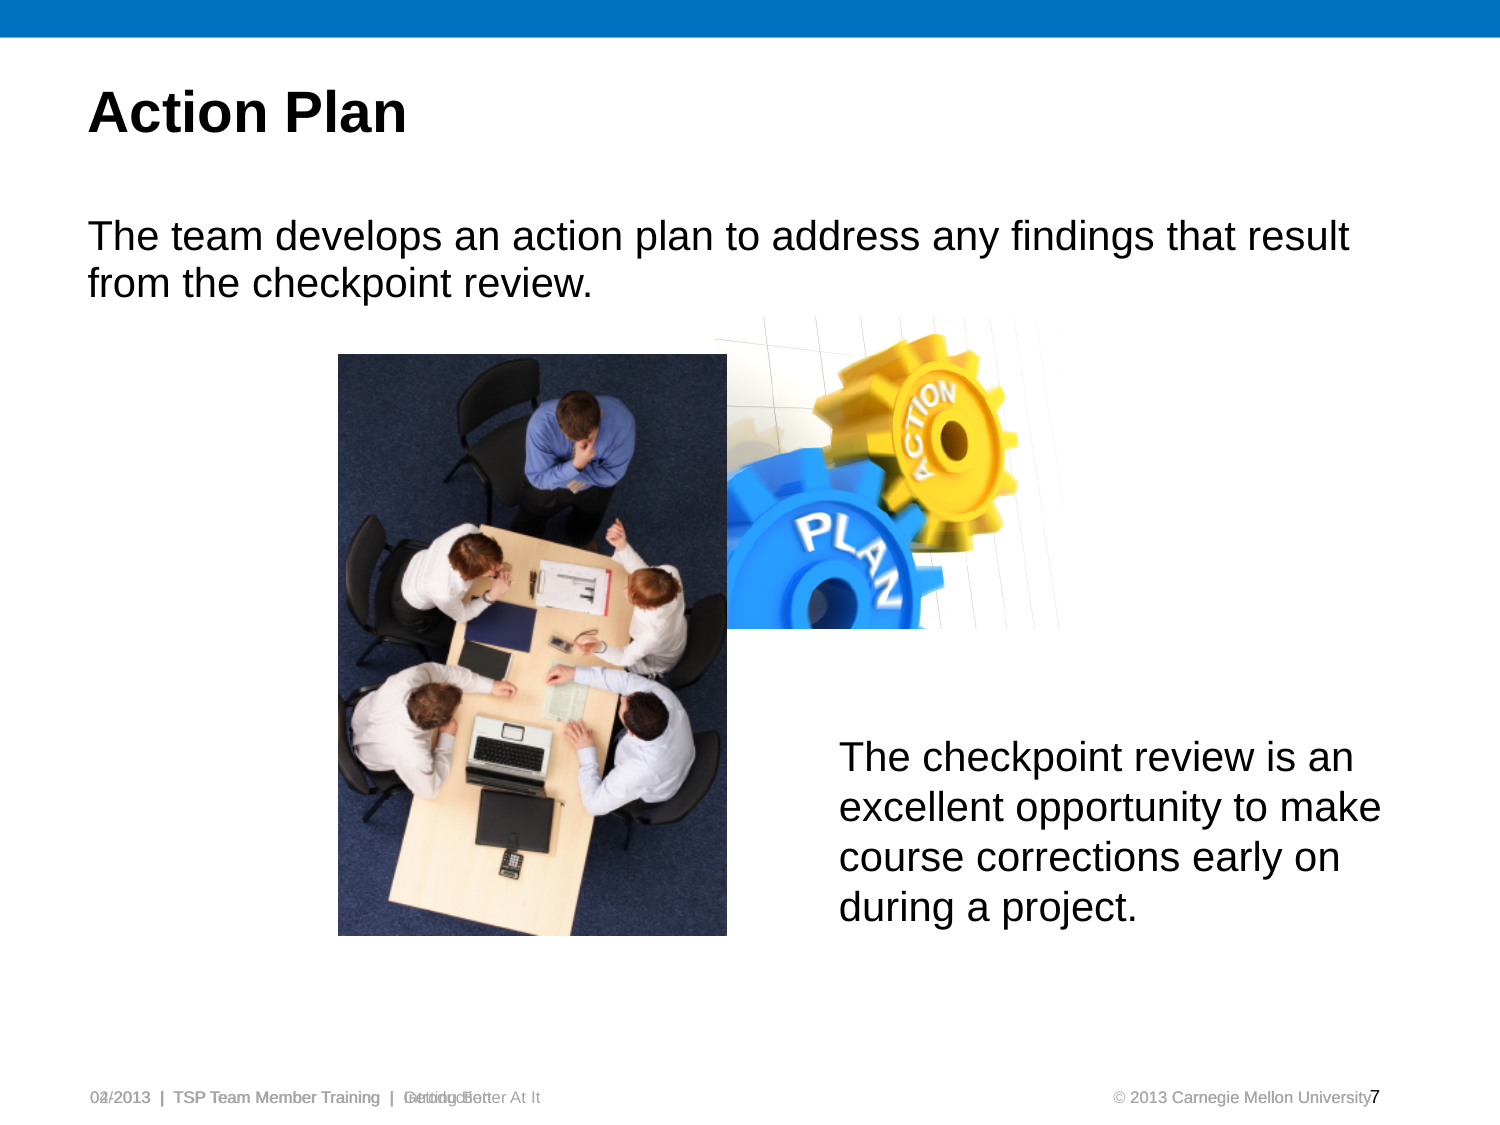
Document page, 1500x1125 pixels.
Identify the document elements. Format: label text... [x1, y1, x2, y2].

title Action Plan [87, 87, 1439, 212]
list The team develops an action plan to address any findings that result from the checkpoint review. [87, 212, 1440, 384]
text_box The checkpoint review is an excellent opportunity to make course corrections early on during a project. [824, 722, 1457, 938]
picture [338, 317, 1063, 936]
